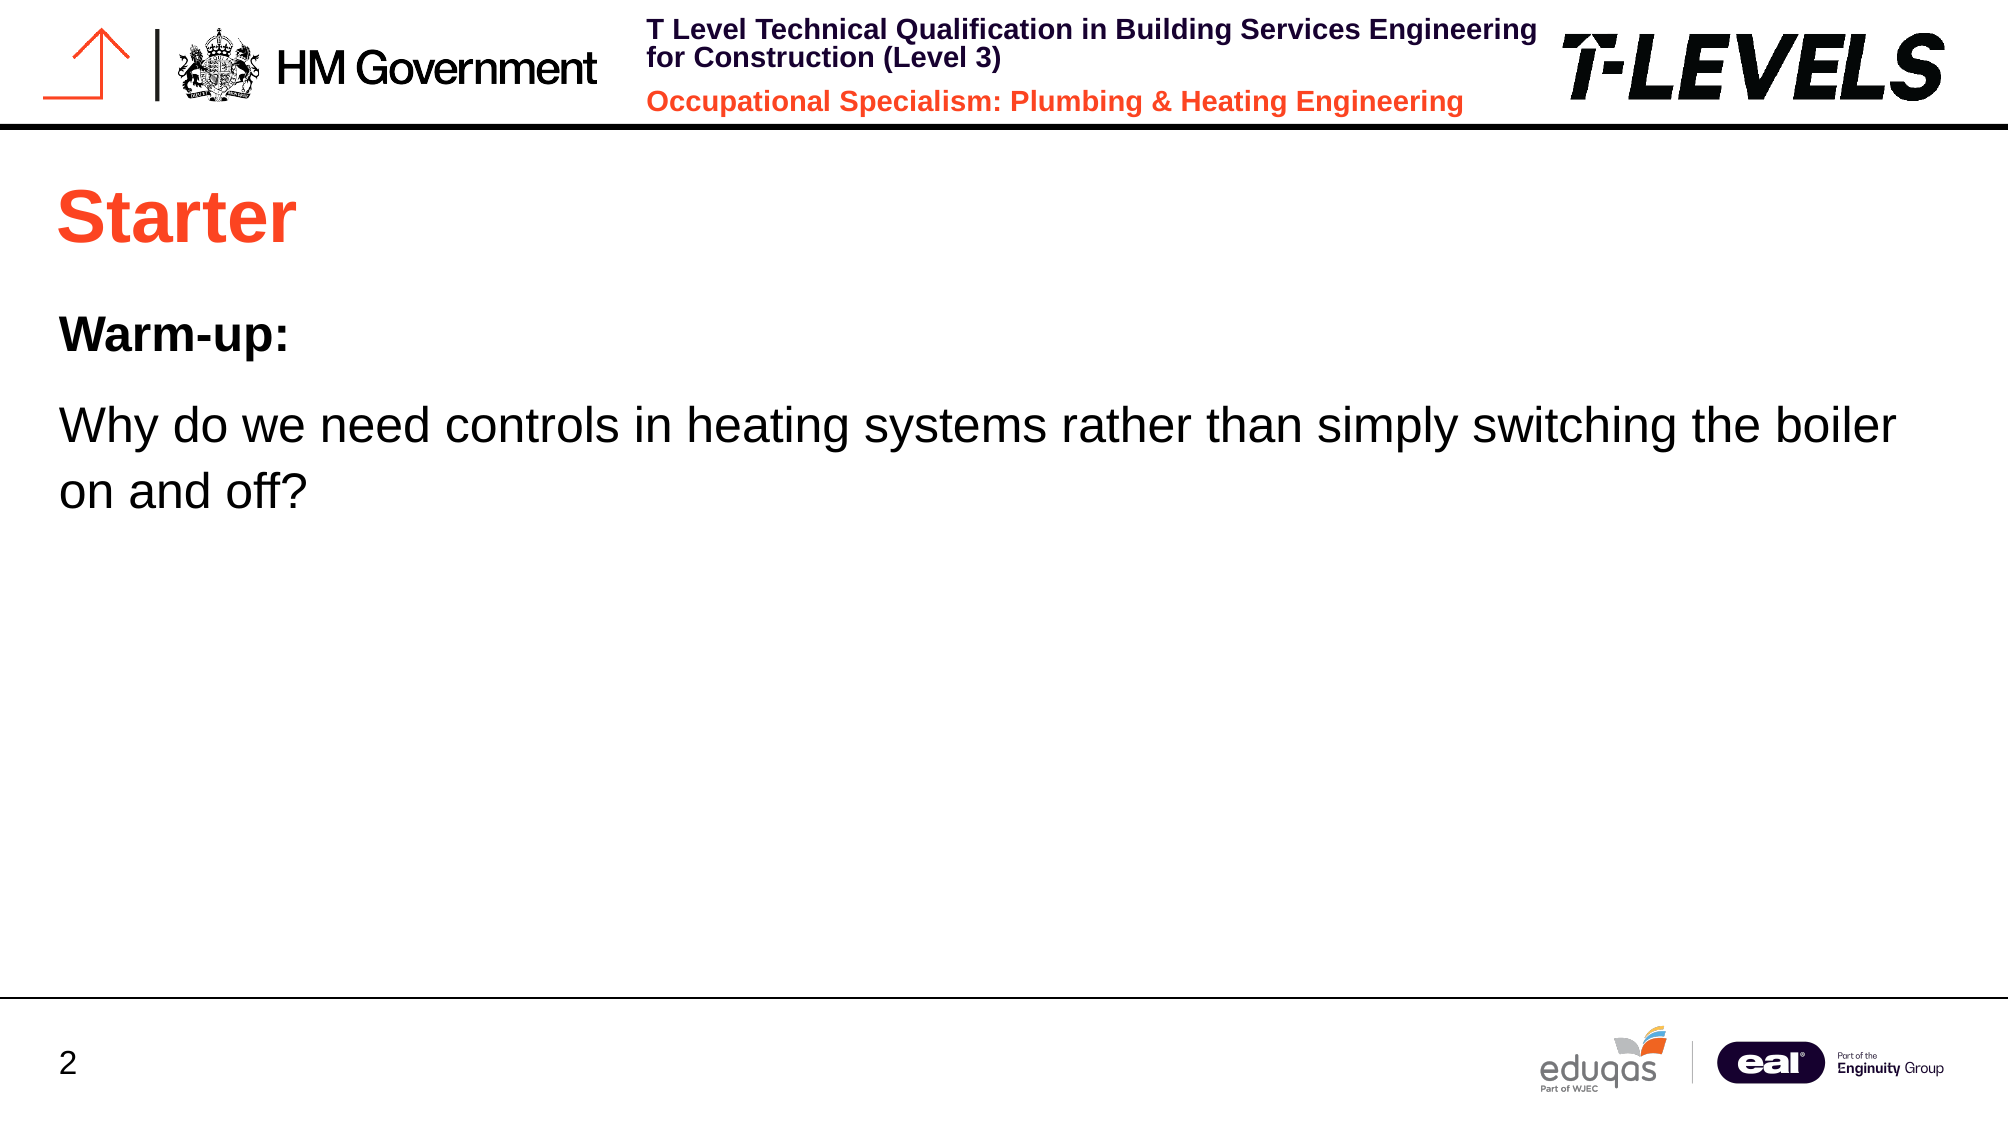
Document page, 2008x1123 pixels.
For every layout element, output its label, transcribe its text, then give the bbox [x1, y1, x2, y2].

list Warm-up: Why do we need controls in heating systems rather than simply switching the boiler on and off? [59, 295, 1967, 975]
picture [1535, 1021, 1949, 1097]
picture [1543, 25, 1964, 108]
title Starter [41, 111, 1949, 314]
picture [155, 28, 597, 102]
picture [38, 27, 136, 100]
